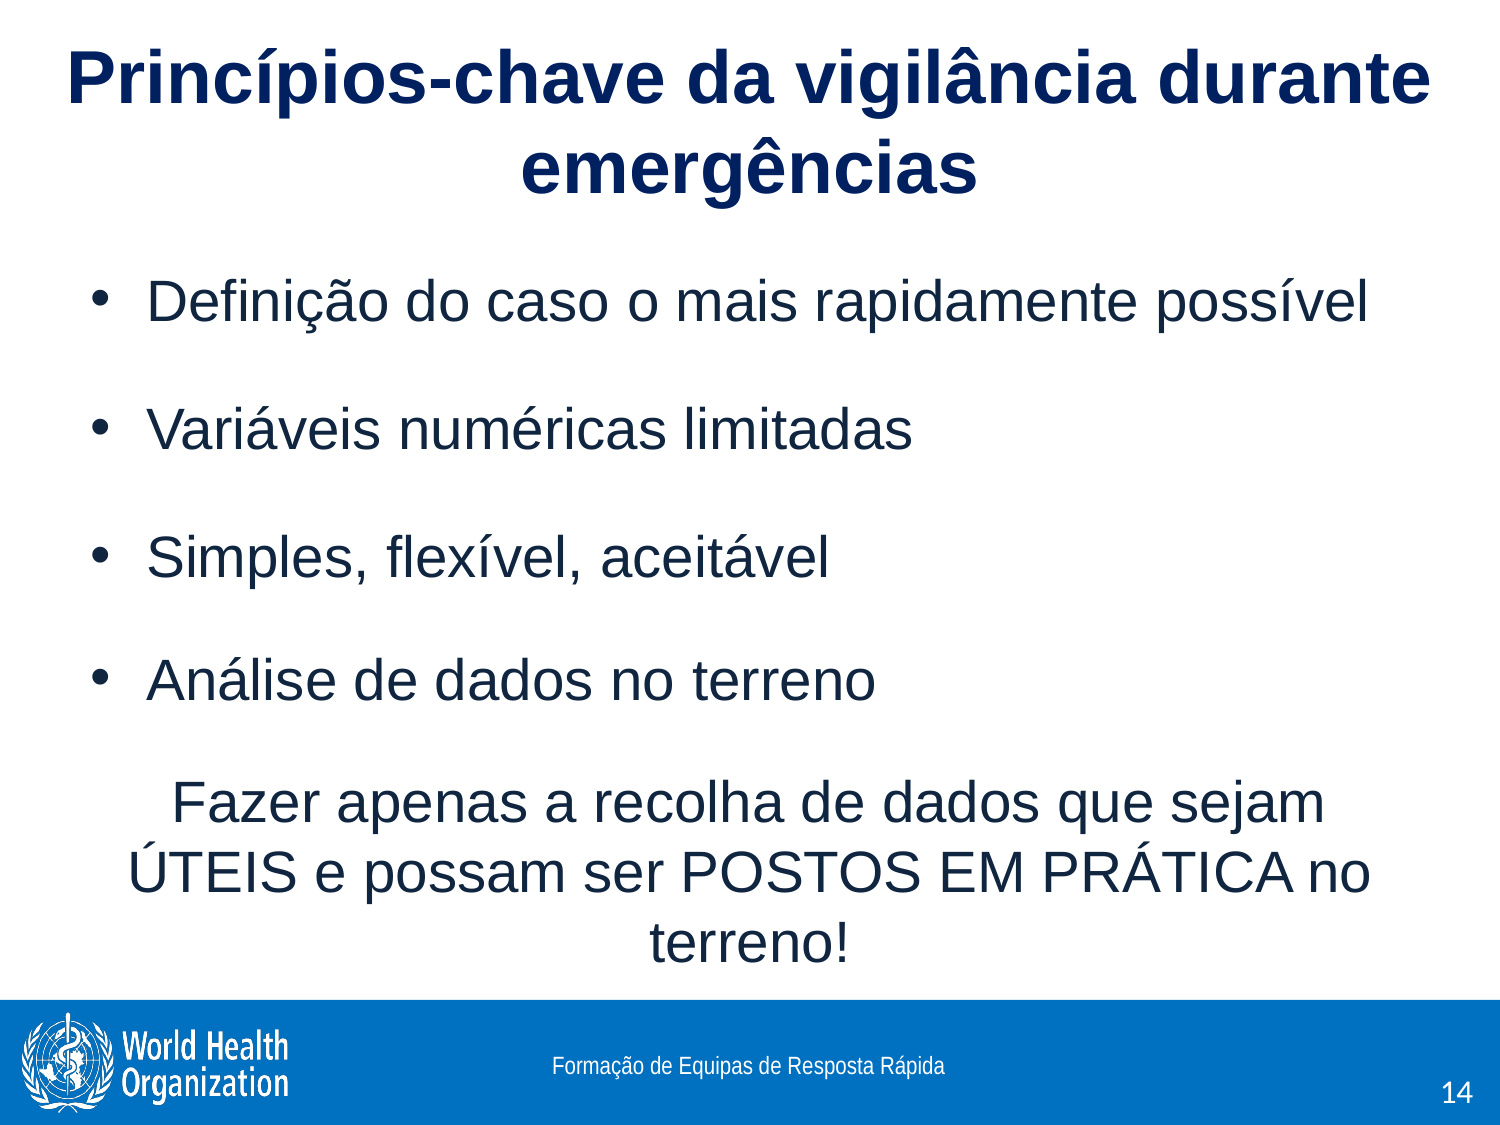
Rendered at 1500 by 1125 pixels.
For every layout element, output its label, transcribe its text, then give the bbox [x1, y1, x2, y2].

list Definição do caso o mais rapidamente possível Variáveis numéricas limitadas Simples, flexível, aceitável Análise de dados no terreno Fazer apenas a recolha de dados que sejam ÚTEIS e possam ser POSTOS EM PRÁTICA no terreno! [75, 255, 1425, 1010]
title Princípios-chave da vigilância durante emergências [17, 19, 1483, 219]
picture [21, 1012, 288, 1113]
